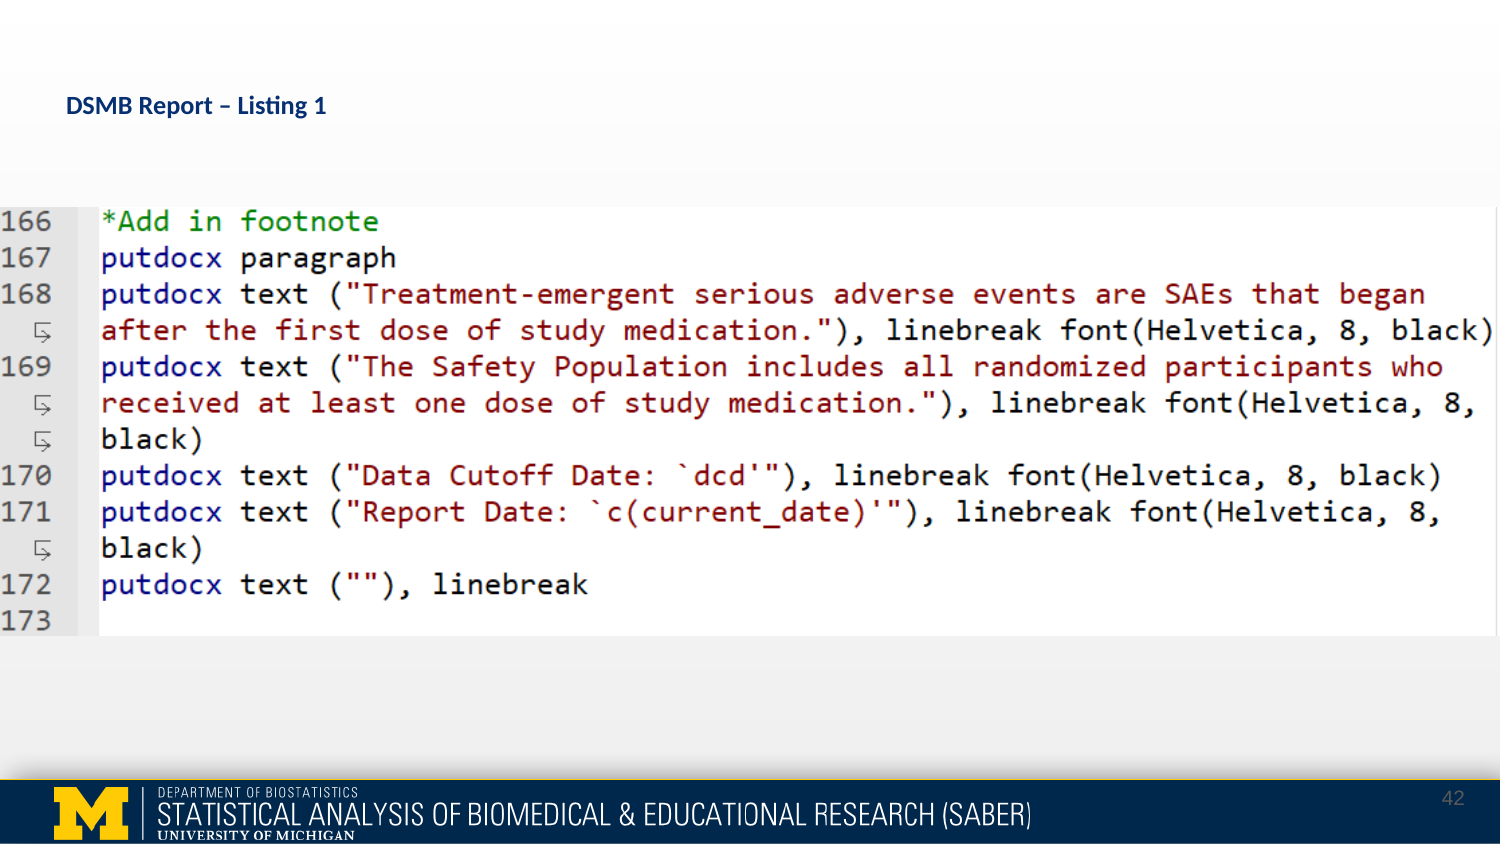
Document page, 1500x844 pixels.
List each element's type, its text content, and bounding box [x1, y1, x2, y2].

title DSMB Report – Listing 1 [51, 72, 1449, 167]
slide_number 42 [1389, 764, 1480, 830]
picture [0, 207, 1500, 637]
picture [54, 787, 1030, 840]
